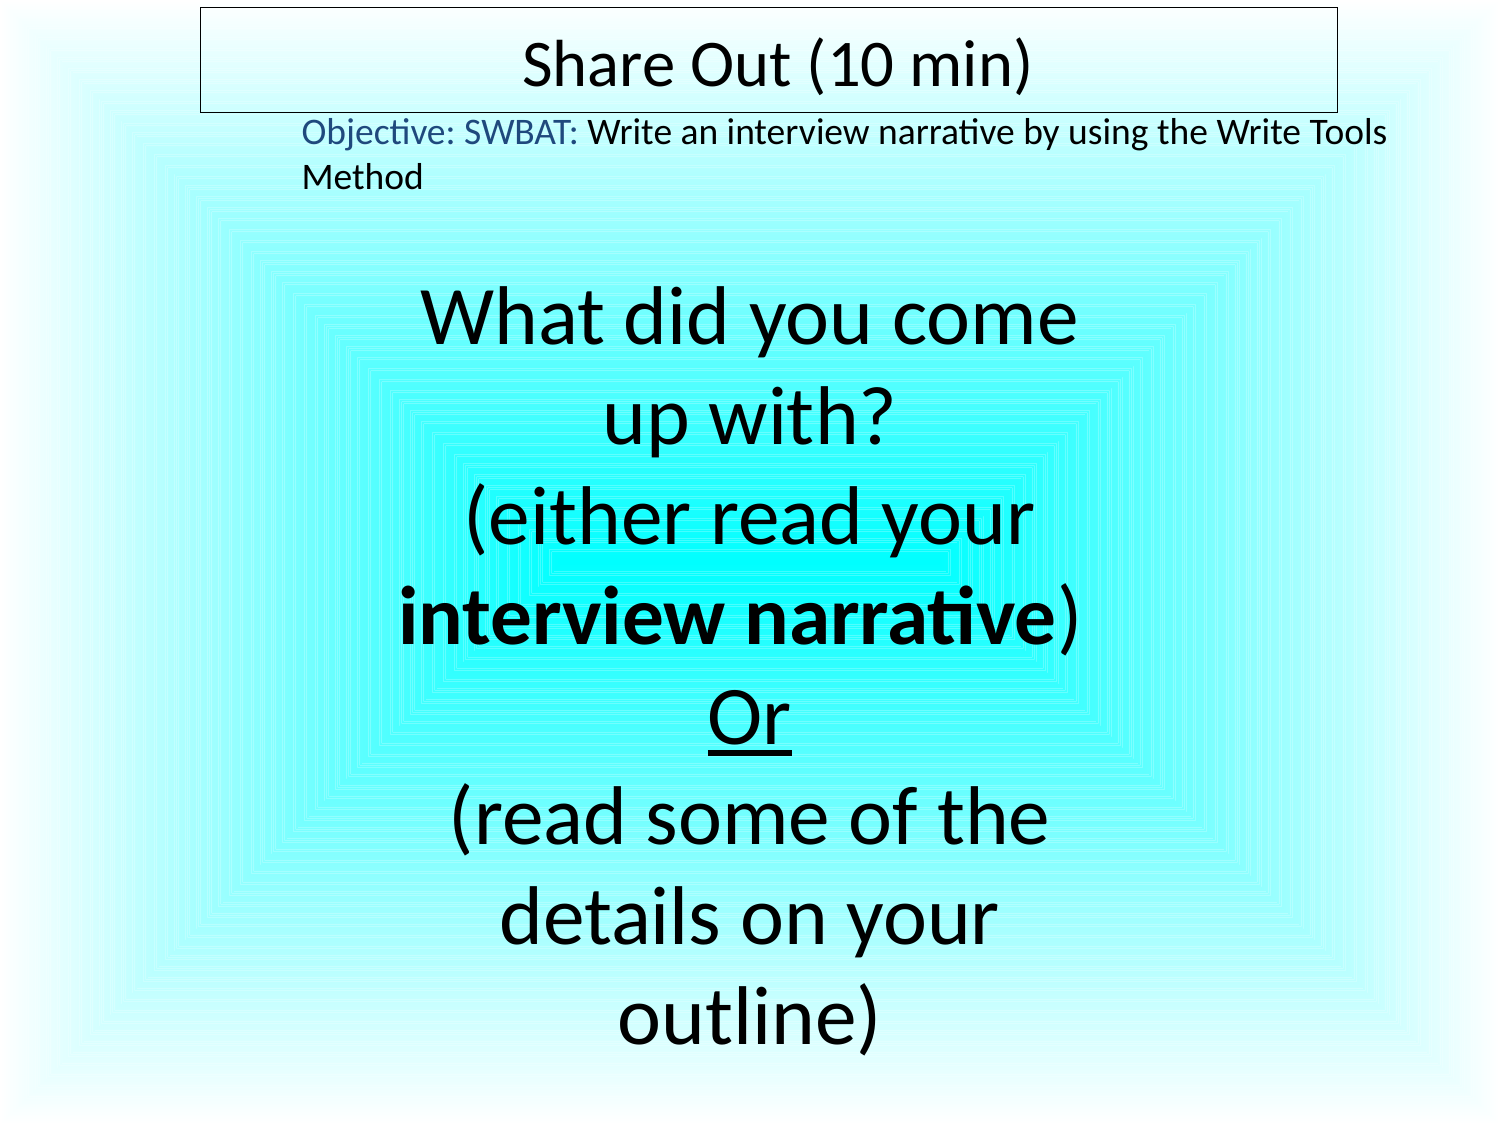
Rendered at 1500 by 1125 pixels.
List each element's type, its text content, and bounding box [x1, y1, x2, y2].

text_box Objective: SWBAT: Write an interview narrative by using the Write Tools Method [108, 99, 1450, 205]
title Share Out (10 min) [200, 7, 1338, 99]
text_box What did you come up with? (either read your interview narrative) Or (read some of the details on your outline) [374, 254, 1125, 1069]
